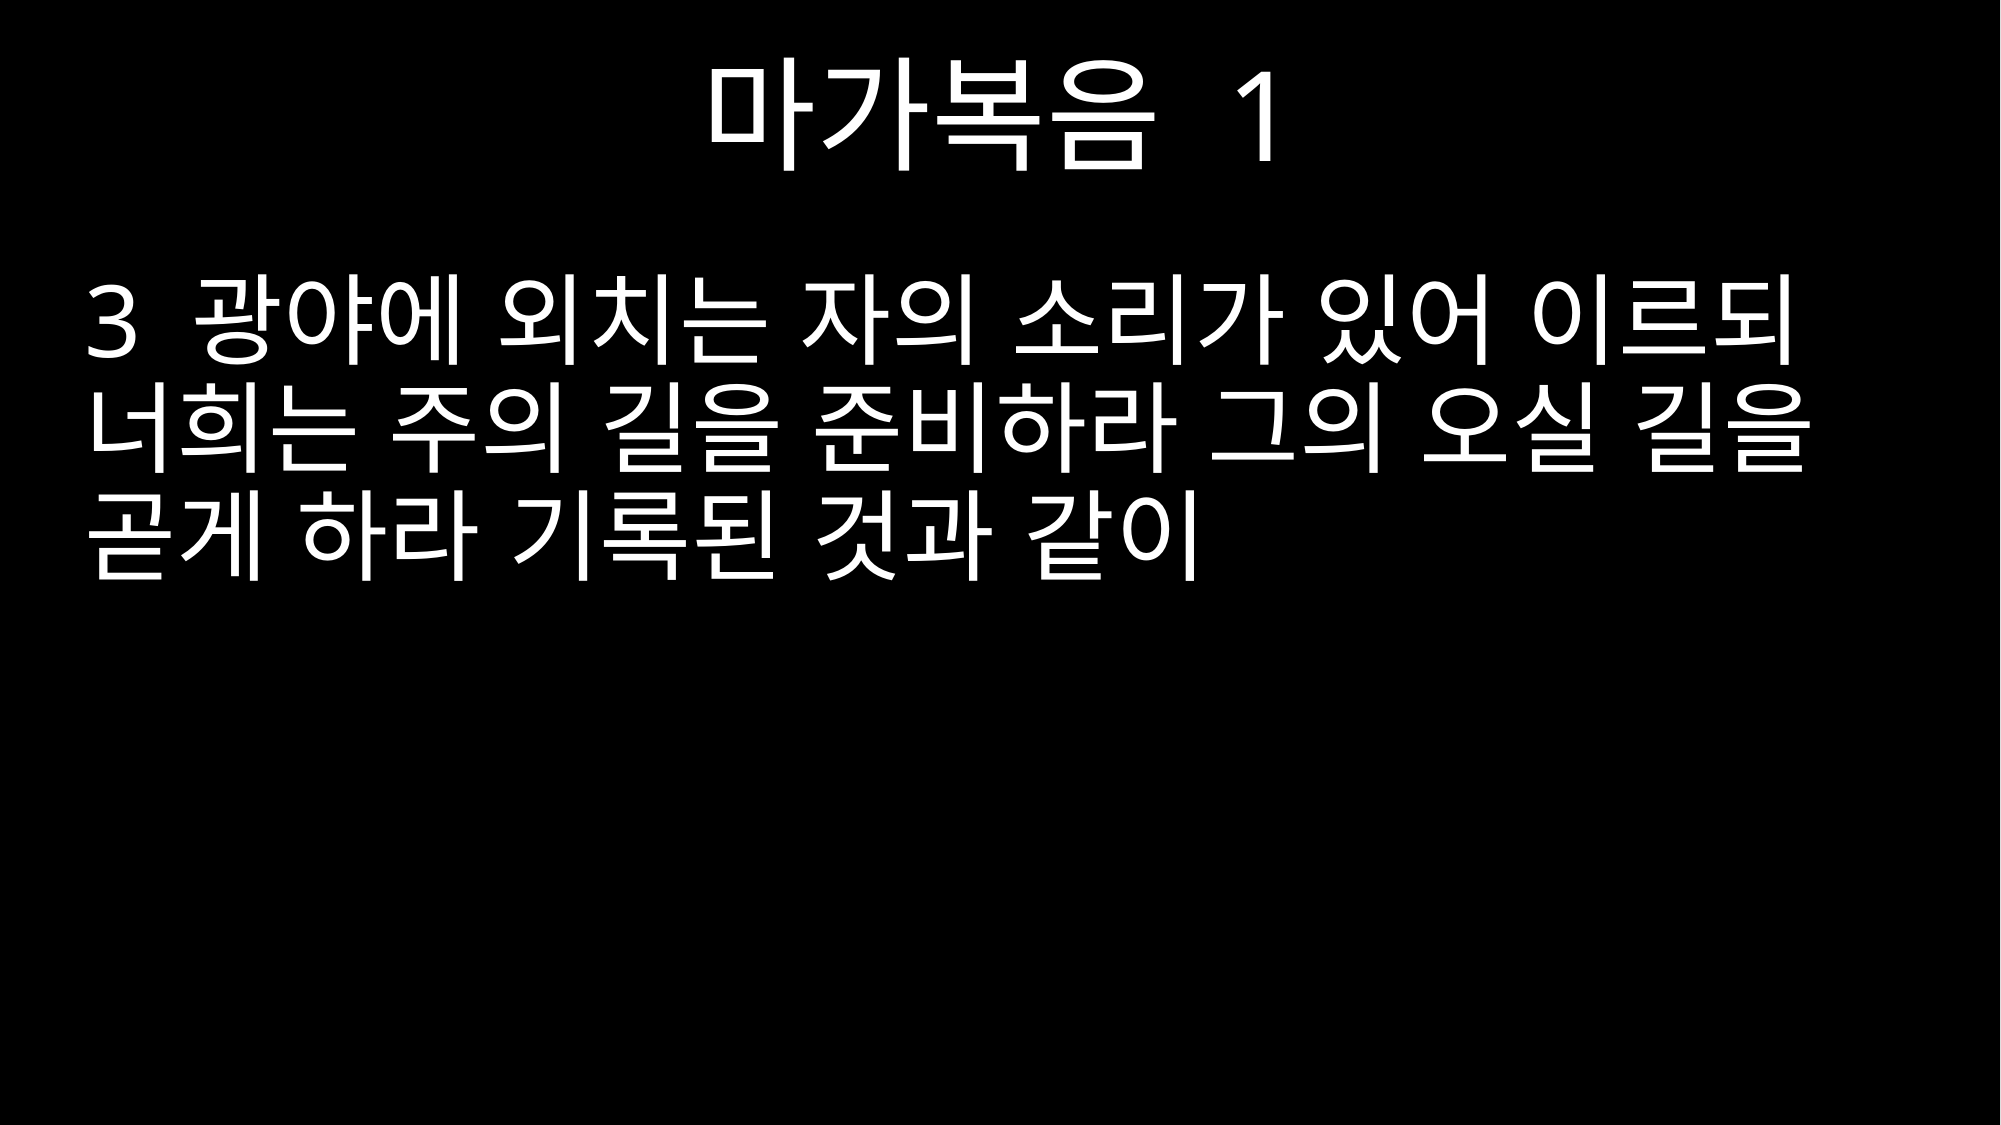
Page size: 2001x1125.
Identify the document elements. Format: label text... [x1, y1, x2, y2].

list 3 광야에 외치는 자의 소리가 있어 이르되 너희는 주의 길을 준비하라 그의 오실 길을 곧게 하라 기록된 것과 같이 [69, 263, 1953, 423]
picture [0, 0, 2001, 1125]
footer 마가복음 1 [0, 32, 2000, 192]
